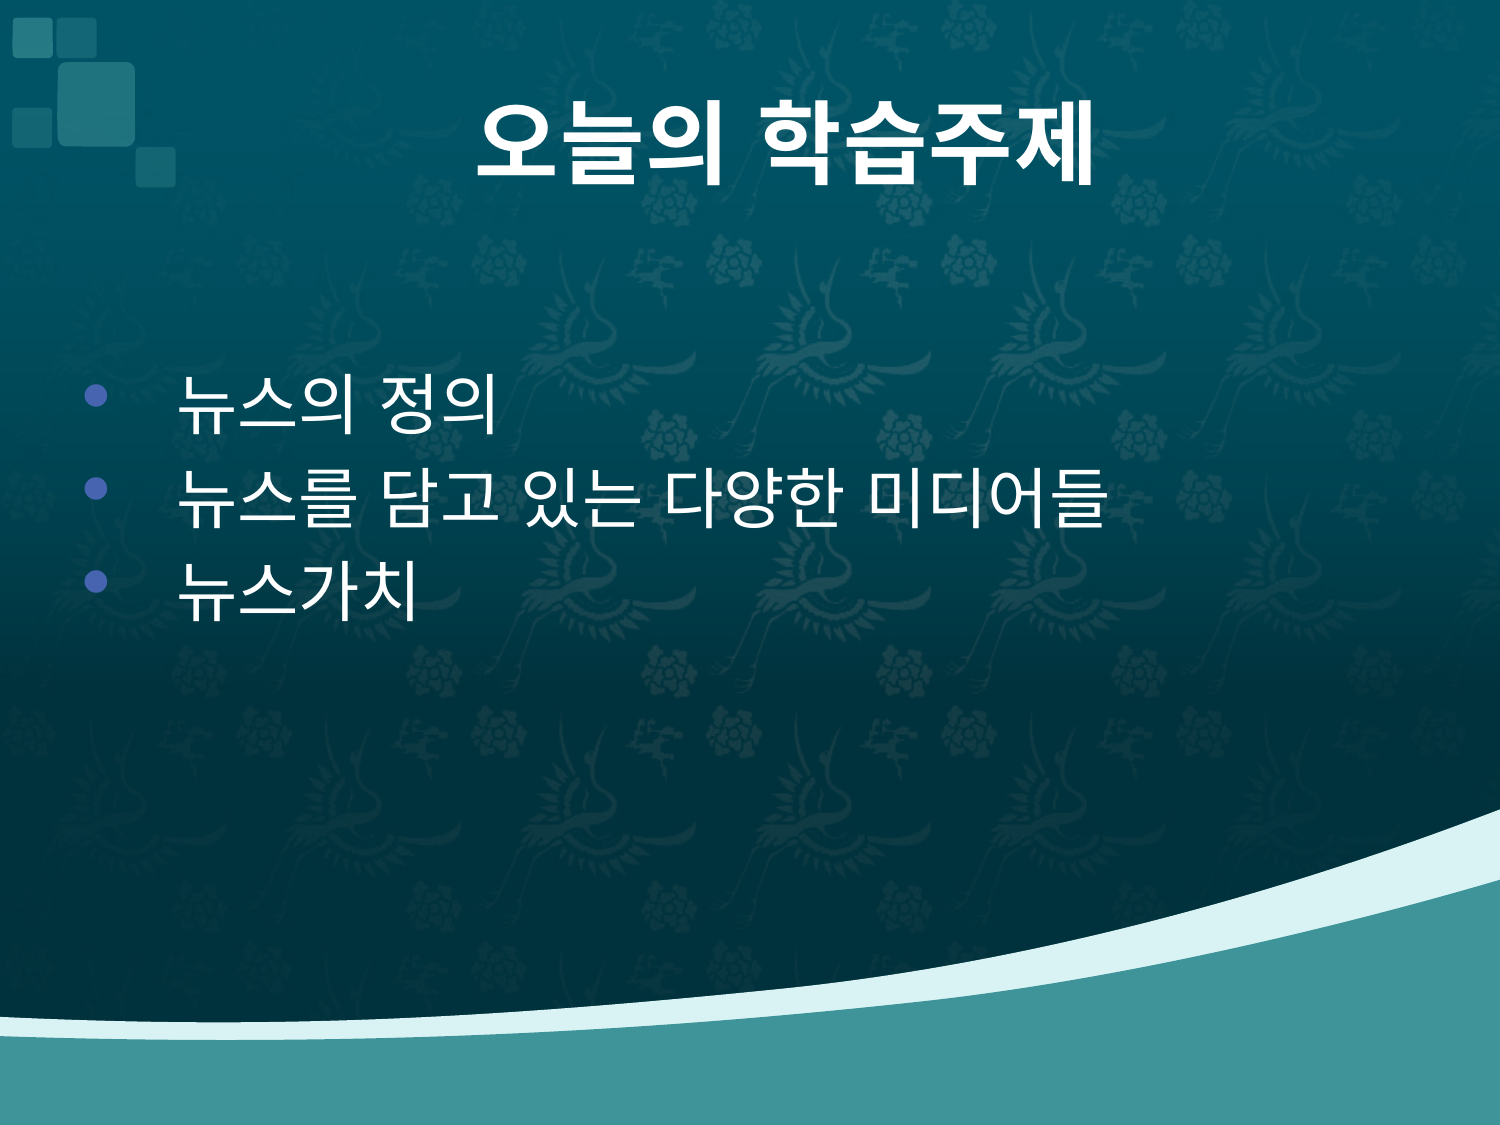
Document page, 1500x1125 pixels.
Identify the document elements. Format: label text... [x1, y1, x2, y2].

title 오늘의 학습주제 [187, 58, 1414, 223]
list 뉴스의 정의 뉴스를 담고 있는 다양한 미디어들 뉴스가치 [70, 262, 1425, 1005]
